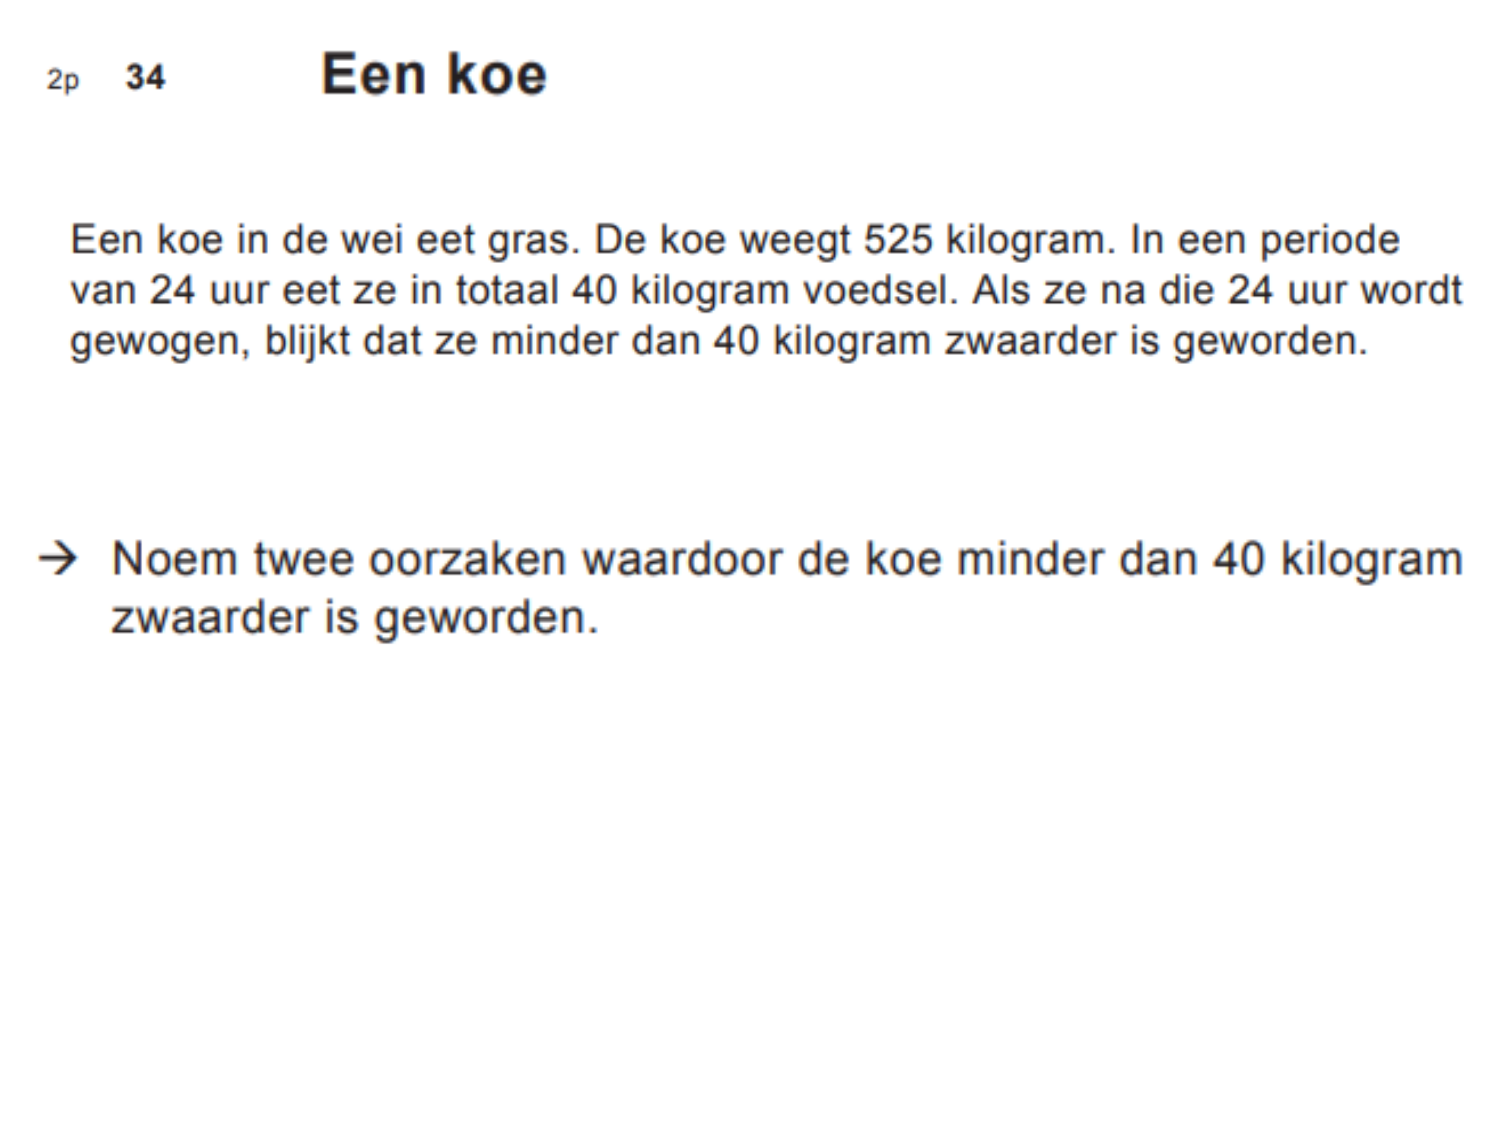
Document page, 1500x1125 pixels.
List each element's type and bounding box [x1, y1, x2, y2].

picture [57, 171, 1474, 373]
picture [32, 532, 1474, 652]
picture [29, 30, 184, 162]
picture [300, 30, 665, 114]
